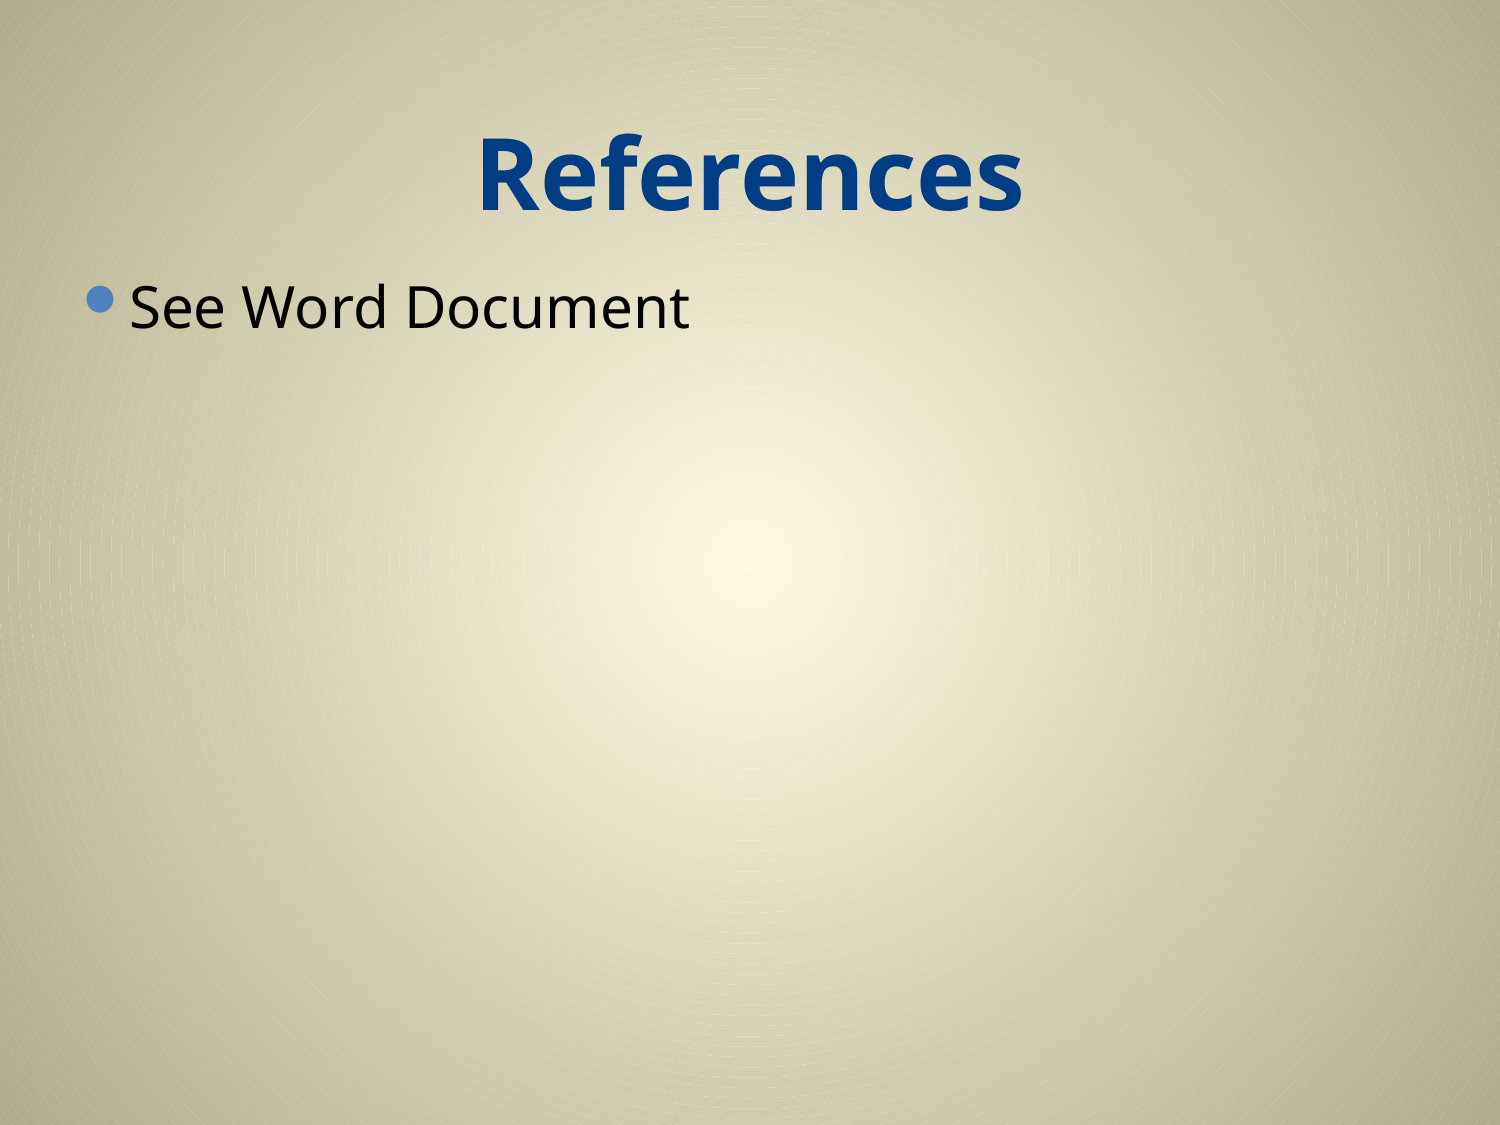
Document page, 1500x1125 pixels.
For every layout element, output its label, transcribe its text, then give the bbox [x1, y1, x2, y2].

title References [75, 50, 1425, 238]
list See Word Document [75, 262, 1425, 1005]
